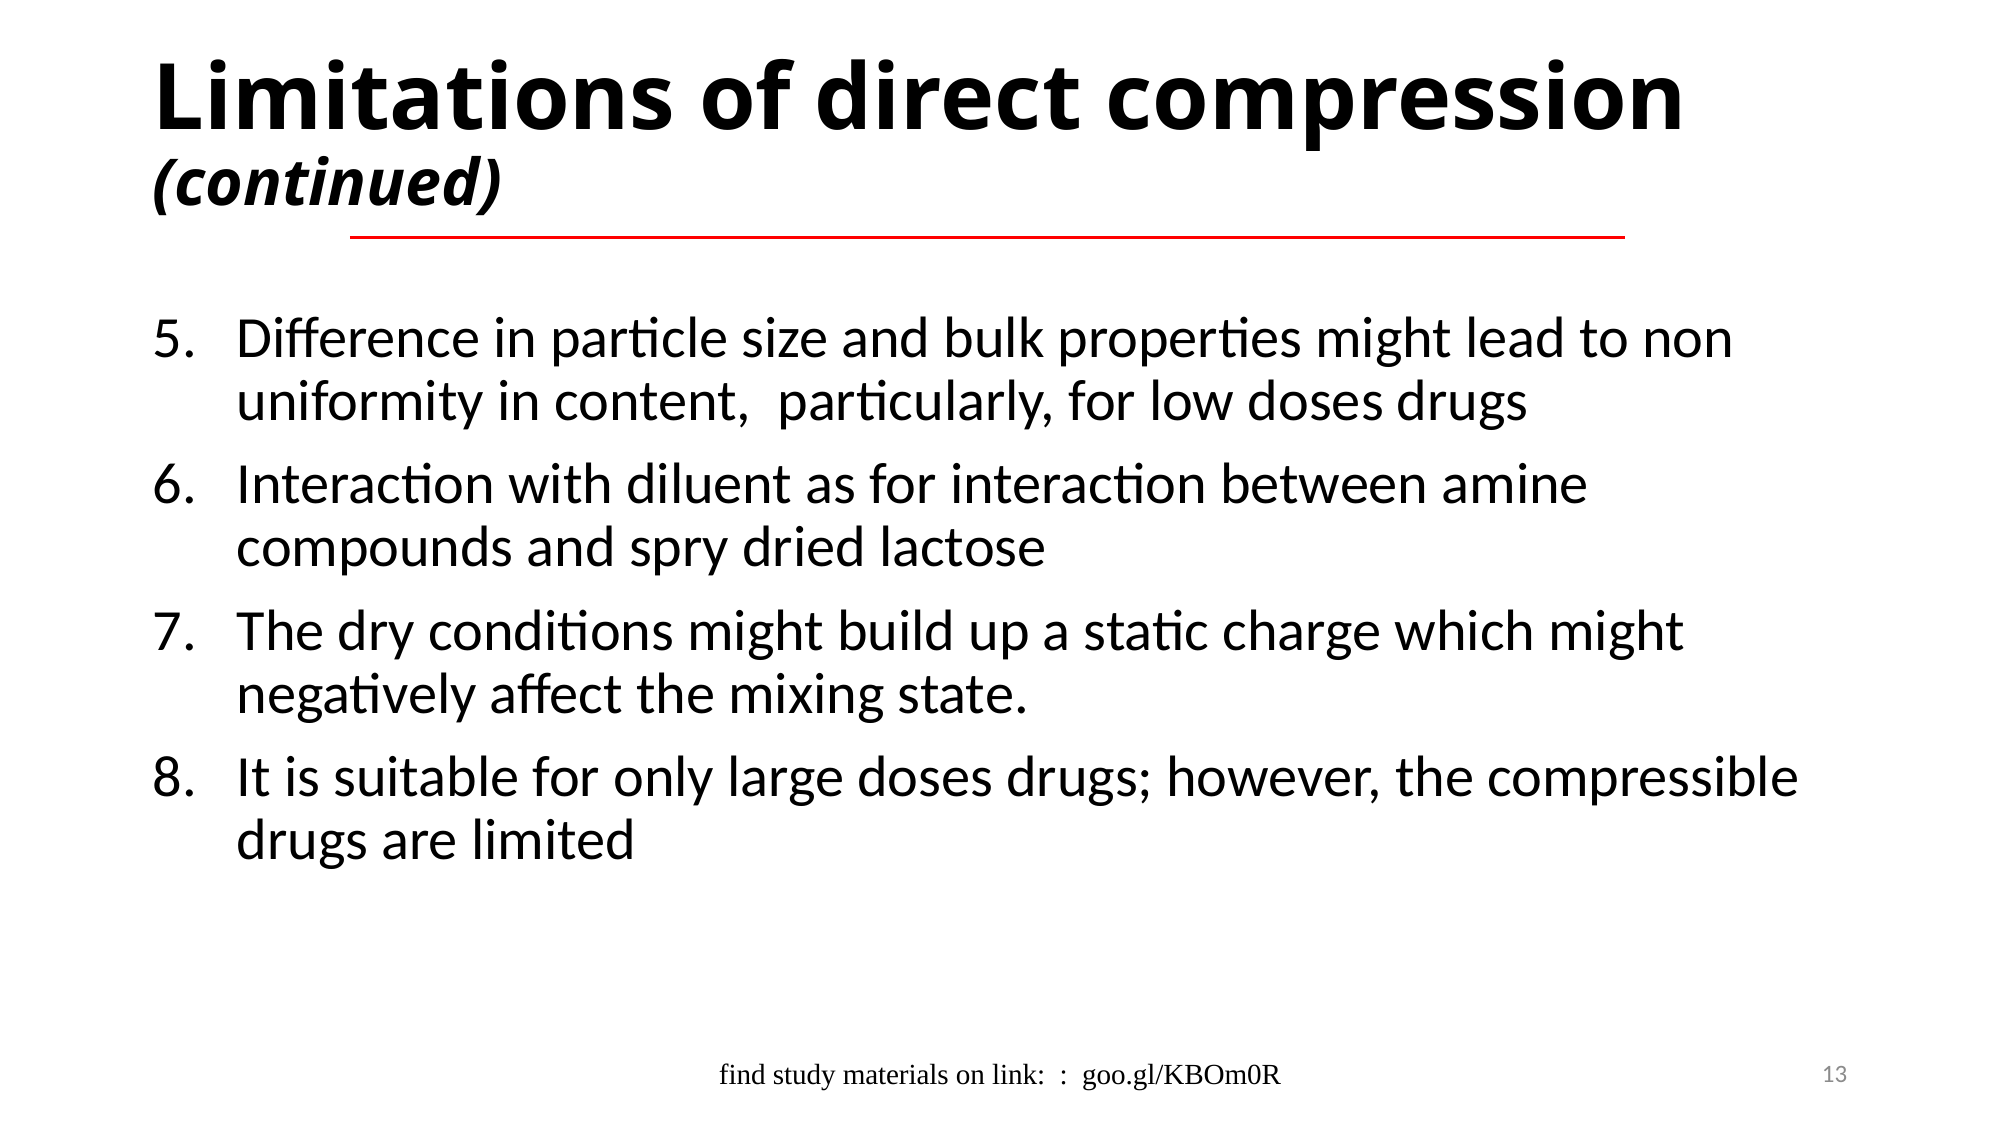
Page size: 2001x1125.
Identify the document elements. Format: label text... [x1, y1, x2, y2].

footer find study materials on link: : goo.gl/KBOm0R [662, 1042, 1338, 1103]
list Difference in particle size and bulk properties might lead to non uniformity in content, particularly, for low doses drugs Interaction with diluent as for interaction between amine compounds and spry dried lactose The dry conditions might build up a static charge which might negatively affect the mixing state. It is suitable for only large doses drugs; however, the compressible drugs are limited [137, 299, 1863, 1014]
title Limitations of direct compression (continued) [137, 0, 1863, 274]
slide_number 13 [1412, 1042, 1863, 1103]
